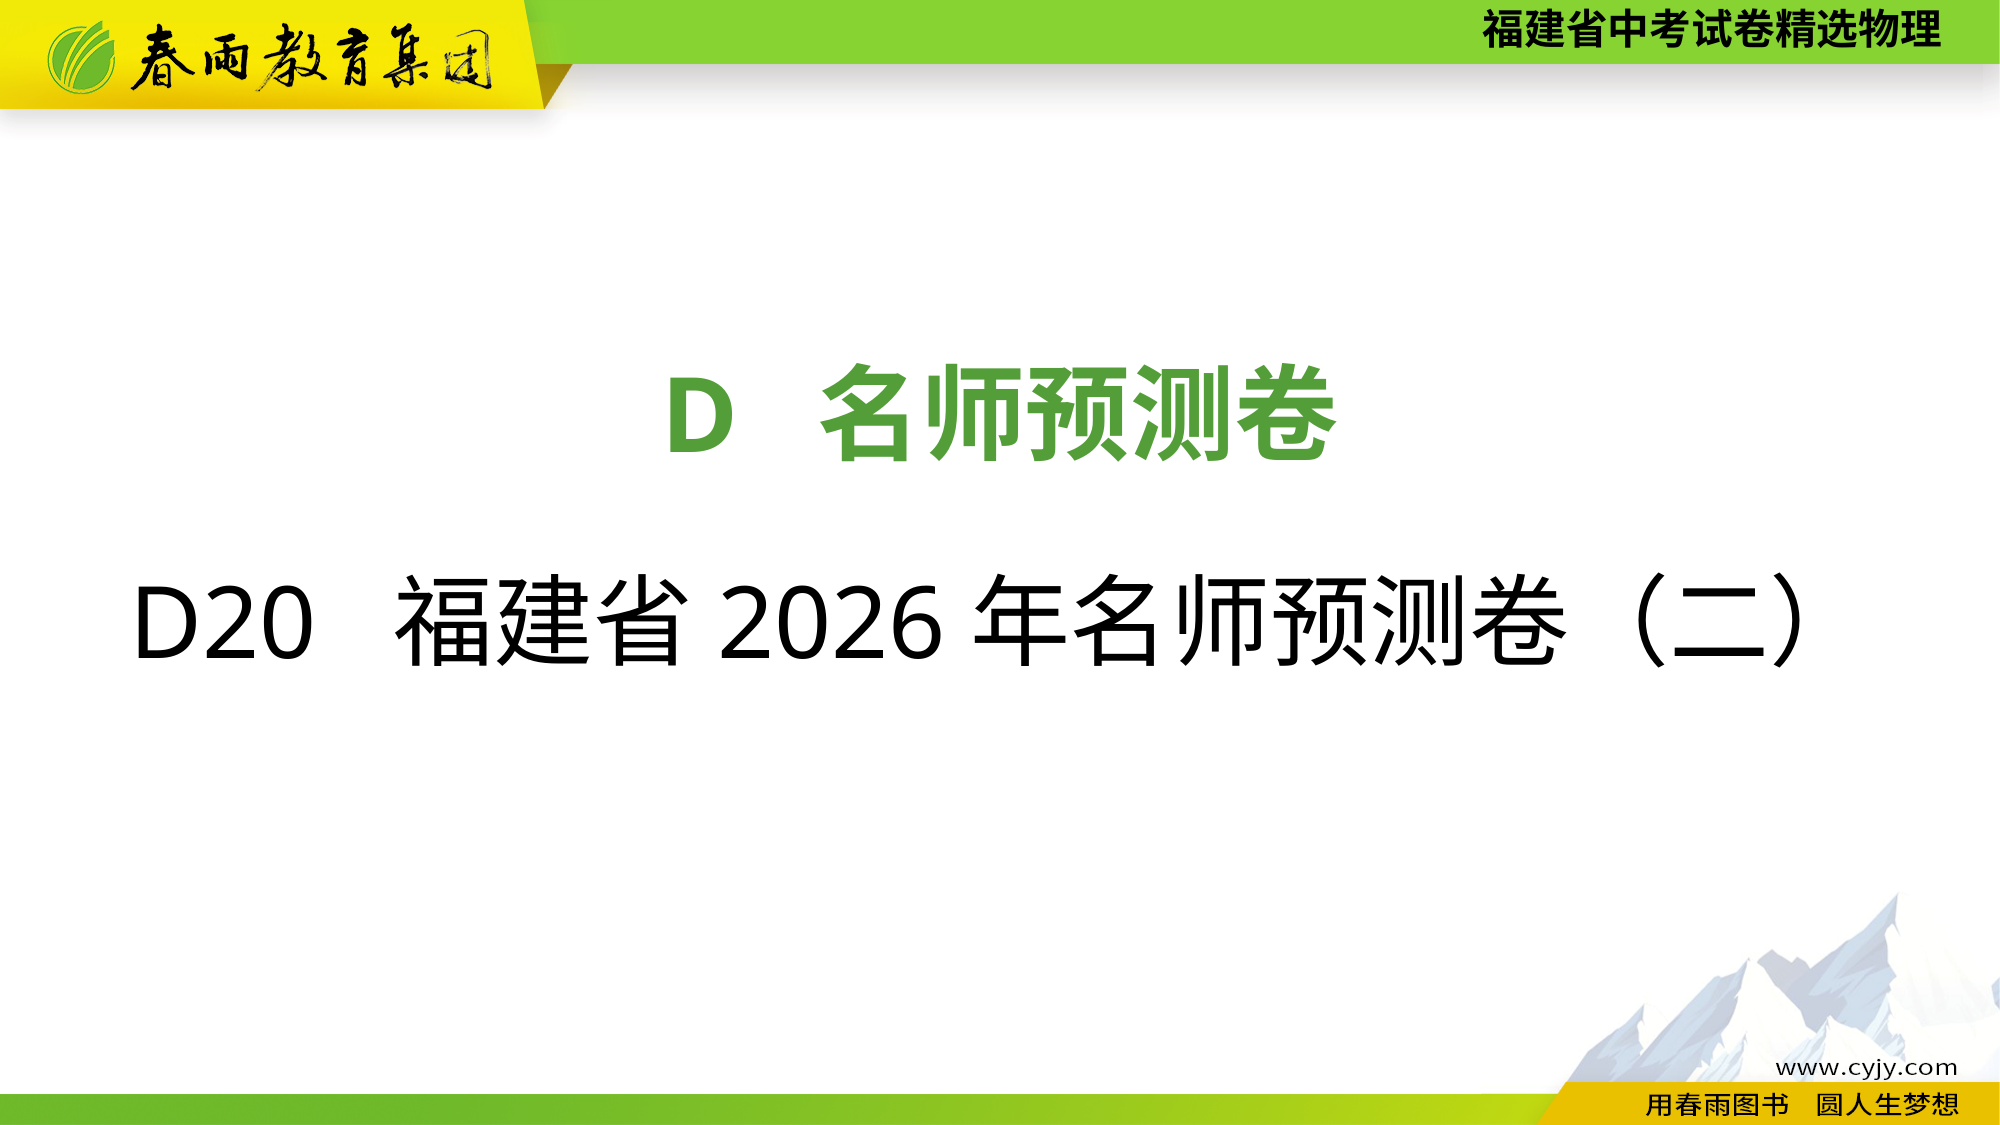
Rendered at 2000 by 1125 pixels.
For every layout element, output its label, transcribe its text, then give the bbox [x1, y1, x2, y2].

text_box D 名师预测卷 [54, 278, 1946, 482]
picture [0, 0, 2000, 1125]
text_box D20 福建省2026年名师预测卷（二） [54, 491, 1946, 687]
